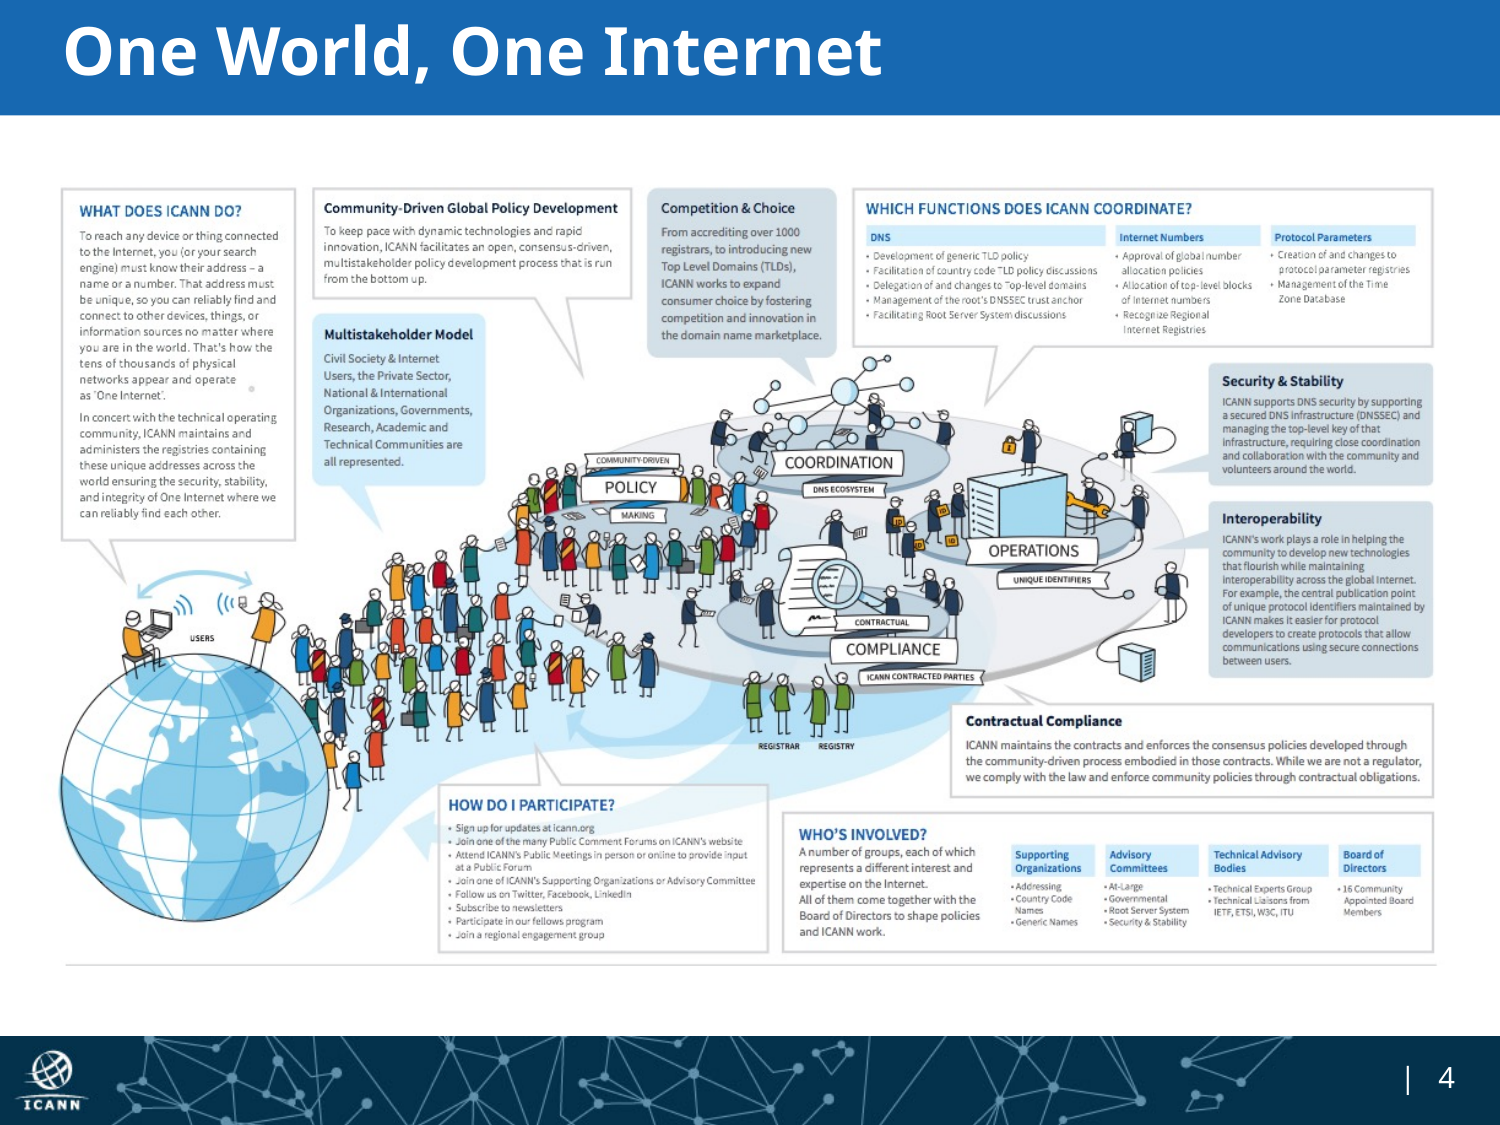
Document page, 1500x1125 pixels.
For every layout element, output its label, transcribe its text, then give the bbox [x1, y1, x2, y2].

picture [2, 185, 1500, 966]
picture [0, 1036, 1500, 1125]
title One World, One Internet [0, 0, 1500, 116]
